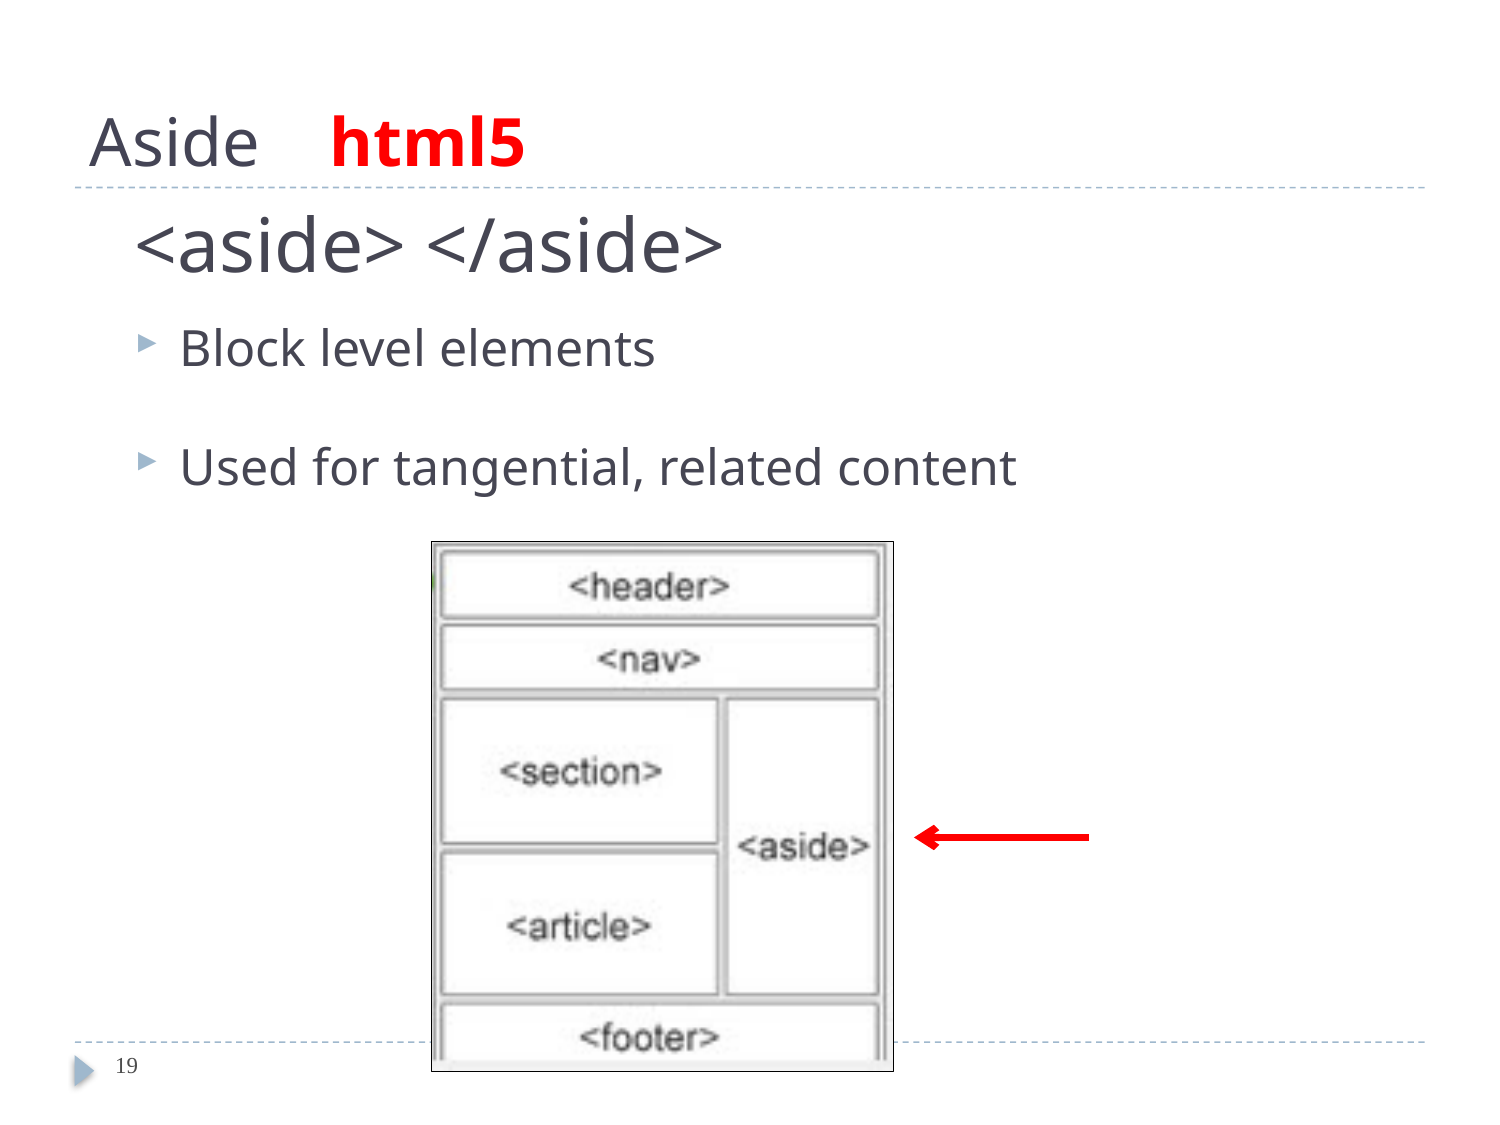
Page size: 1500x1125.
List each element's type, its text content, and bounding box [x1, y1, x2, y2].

slide_number 19 [100, 1042, 426, 1103]
list <aside> </aside> Block level elements Used for tangential, related content [75, 200, 1425, 1010]
title Aside html5 [75, 24, 1425, 188]
picture [431, 541, 894, 1071]
